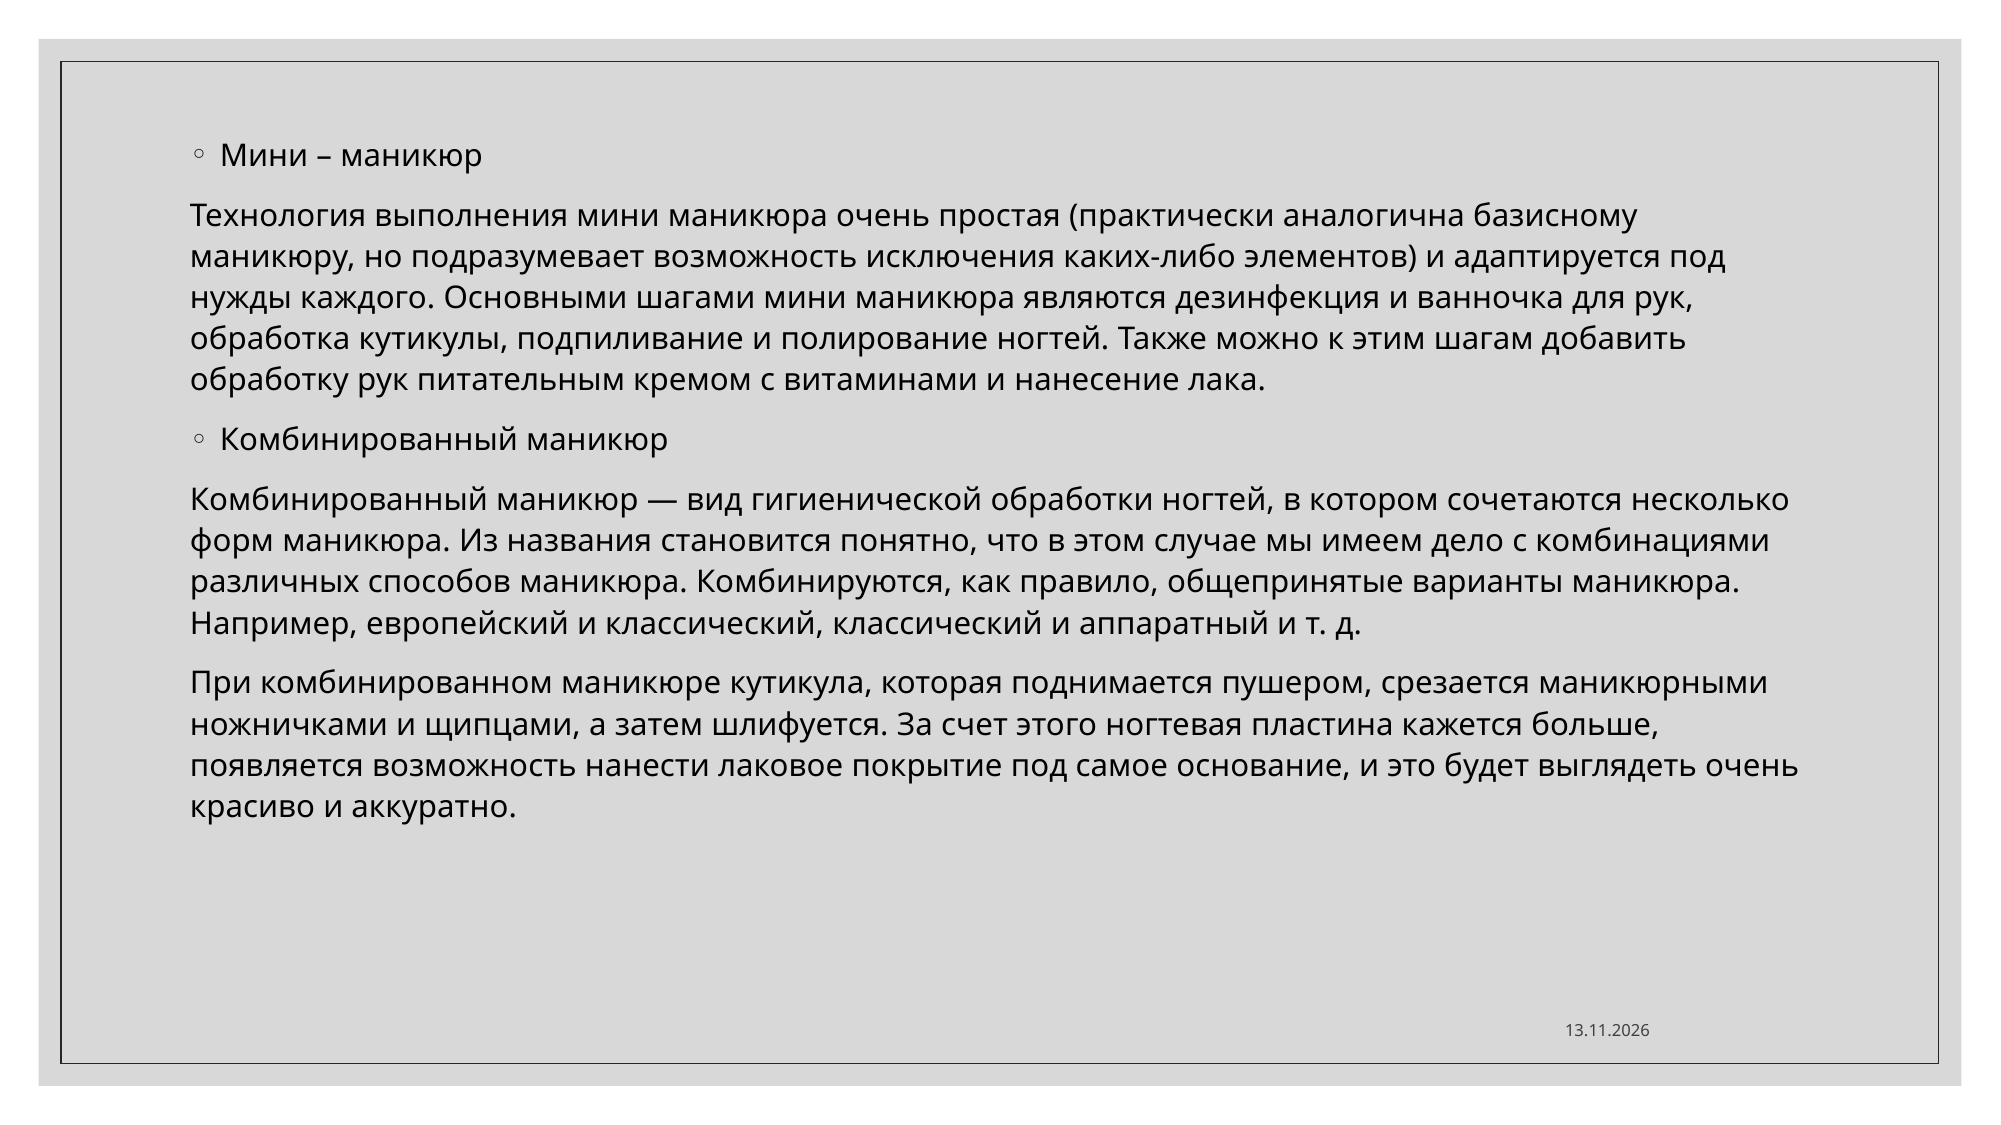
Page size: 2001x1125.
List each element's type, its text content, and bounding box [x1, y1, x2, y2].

list Мини – маникюр Технология выполнения мини маникюра очень простая (практически аналогична базисному маникюру, но подразумевает возможность исключения каких-либо элементов) и адаптируется под нужды каждого. Основными шагами мини маникюра являются дезинфекция и ванночка для рук, обработка кутикулы, подпиливание и полирование ногтей. Также можно к этим шагам добавить обработку рук питательным кремом с витаминами и нанесение лака. Комбинированный маникюр Комбинированный маникюр — вид гигиенической обработки ногтей, в котором сочетаются несколько форм маникюра. Из названия становится понятно, что в этом случае мы имеем дело с комбинациями различных способов маникюра. Комбинируются, как правило, общепринятые варианты маникюра. Например, европейский и классический, классический и аппаратный и т. д. При комбинированном маникюре кутикула, которая поднимается пушером, срезается маникюрными ножничками и щипцами, а затем шлифуется. За счет этого ногтевая пластина кажется больше, появляется возможность нанести лаковое покрытие под самое основание, и это будет выглядеть очень красиво и аккуратно. [174, 123, 1825, 977]
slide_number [1190, 990, 1665, 1050]
